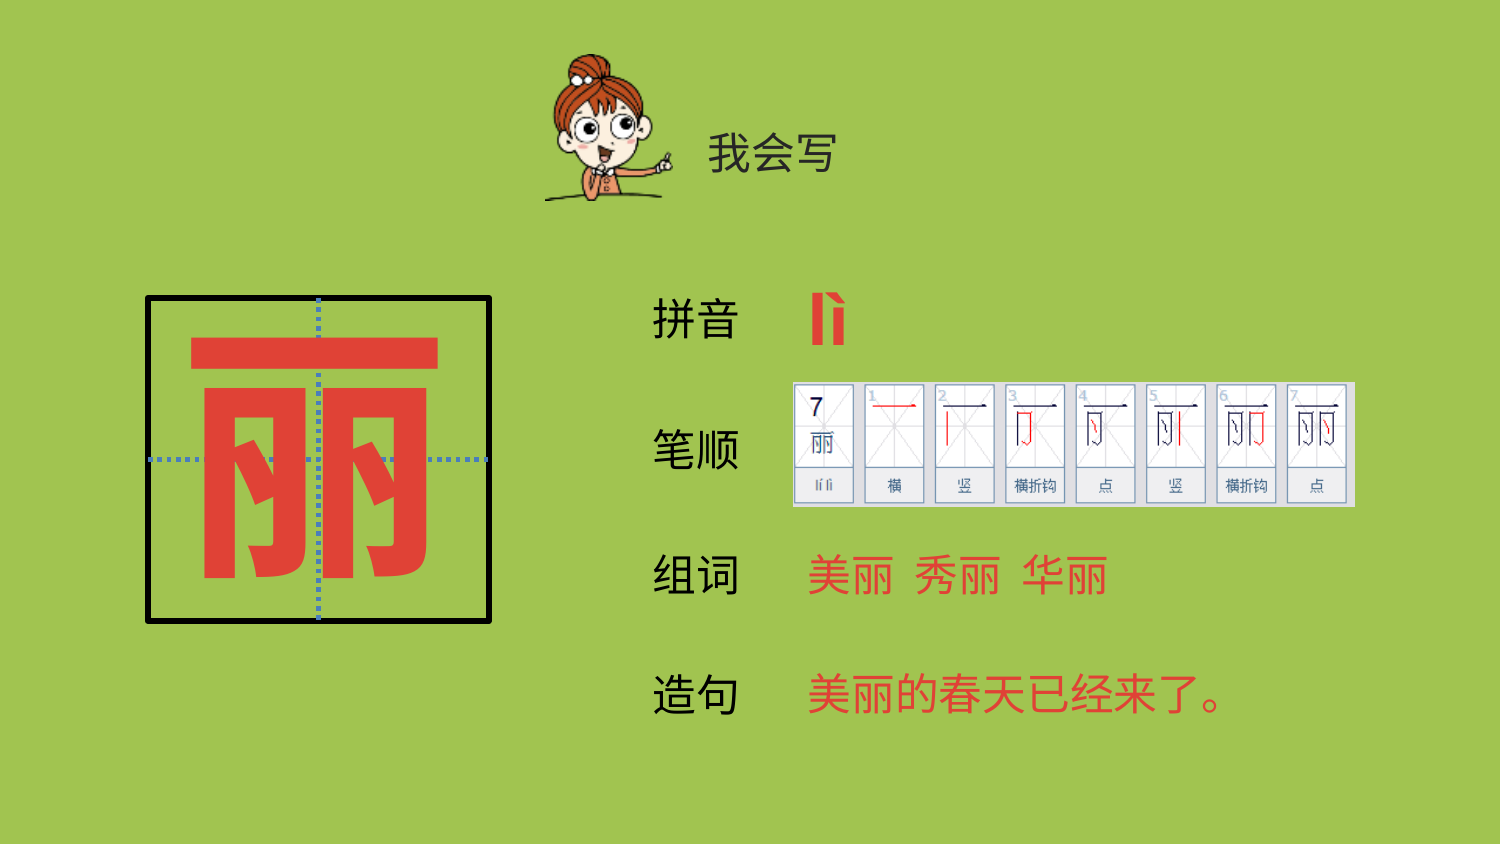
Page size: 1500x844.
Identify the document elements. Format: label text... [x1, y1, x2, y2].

text_box lì [796, 271, 999, 366]
picture [793, 382, 1356, 507]
text_box 美丽的春天已经来了。 [796, 660, 1372, 725]
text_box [147, 297, 490, 622]
text_box 笔顺 [641, 416, 788, 481]
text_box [545, 54, 955, 201]
text_box 造句 [641, 662, 934, 726]
text_box 组词 [641, 541, 838, 606]
text_box 拼音 [641, 286, 798, 351]
text_box 美丽 秀丽 华丽 [796, 542, 1407, 606]
text_box 丽 [167, 277, 579, 614]
